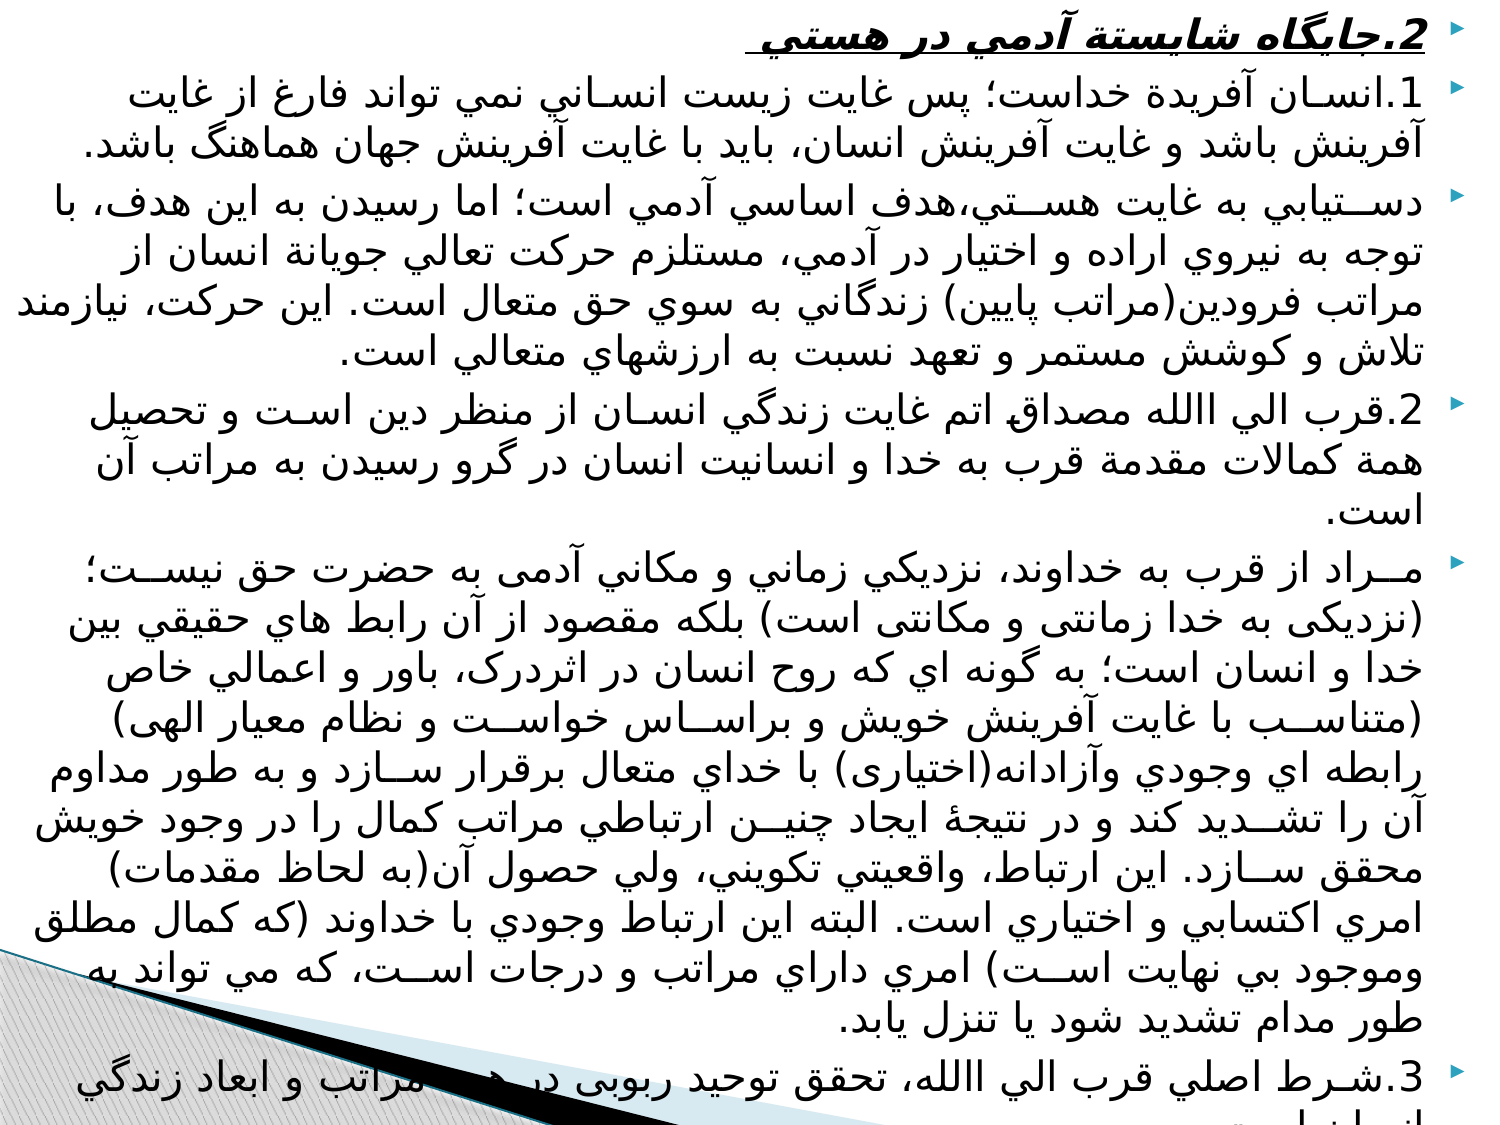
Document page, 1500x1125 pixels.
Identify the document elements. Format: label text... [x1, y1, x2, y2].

list 2.جايگاه شايستة آدمي در هستي 1.انسـان آفريدة خداست؛ پس غايت زيست انسـاني نمي تواند فارغ از غايت آفرينش باشد و غايت آفرينش انسان، بايد با غايت آفرينش جهان هماهنگ باشد. دســتيابي به غايت هســتي،هدف اساسي آدمي است؛ اما رسيدن به اين هدف، با توجه به نيروي اراده و اختيار در آدمي، مستلزم حرکت تعالي جويانة انسان از مراتب فرودين(مراتب پایین) زندگاني به سوي حق متعال است. اين حرکت، نيازمند تلاش و کوشش مستمر و تعهد نسبت به ارزشهاي متعالي است. 2.قرب الي االله مصداق اتم غايت زندگي انسـان از منظر دين اسـت و تحصيل همة کمالات مقدمة قرب به خدا و انسانيت انسان در گرو رسيدن به مراتب آن است. مــراد از قرب به خداوند، نزديکي زماني و مکاني آدمی به حضرت حق نيســت؛(نزدیکی به خدا زمانتی و مکانتی است) بلکه مقصود از آن رابط هاي حقيقي بين خدا و انسان است؛ به گونه اي که روح انسان در اثردرک، باور و اعمالي خاص (متناســب با غايت آفرينش خويش و براســاس خواســت و نظام معيار الهی) رابطه اي وجودي وآزادانه(اختياری) با خداي متعال برقرار ســازد و به طور مداوم آن را تشــديد کند و در نتيجۀ ايجاد چنيــن ارتباطي مراتب کمال را در وجود خويش محقق ســازد. اين ارتباط، واقعيتي تکويني، ولي حصول آن(به لحاظ مقدمات) امري اكتسابي و اختياري است. البته اين ارتباط وجودي با خداوند (که كمال مطلق وموجود بي نهايت اســت) امري داراي مراتب و درجات اســت، كه مي تواند به طور مدام تشديد شود يا تنزل یابد. 3.شـرط اصلي قرب الي االله، تحقق توحيد ربوبی در همة مراتب و ابعاد زندگي انسان است. [0, 0, 1500, 1125]
